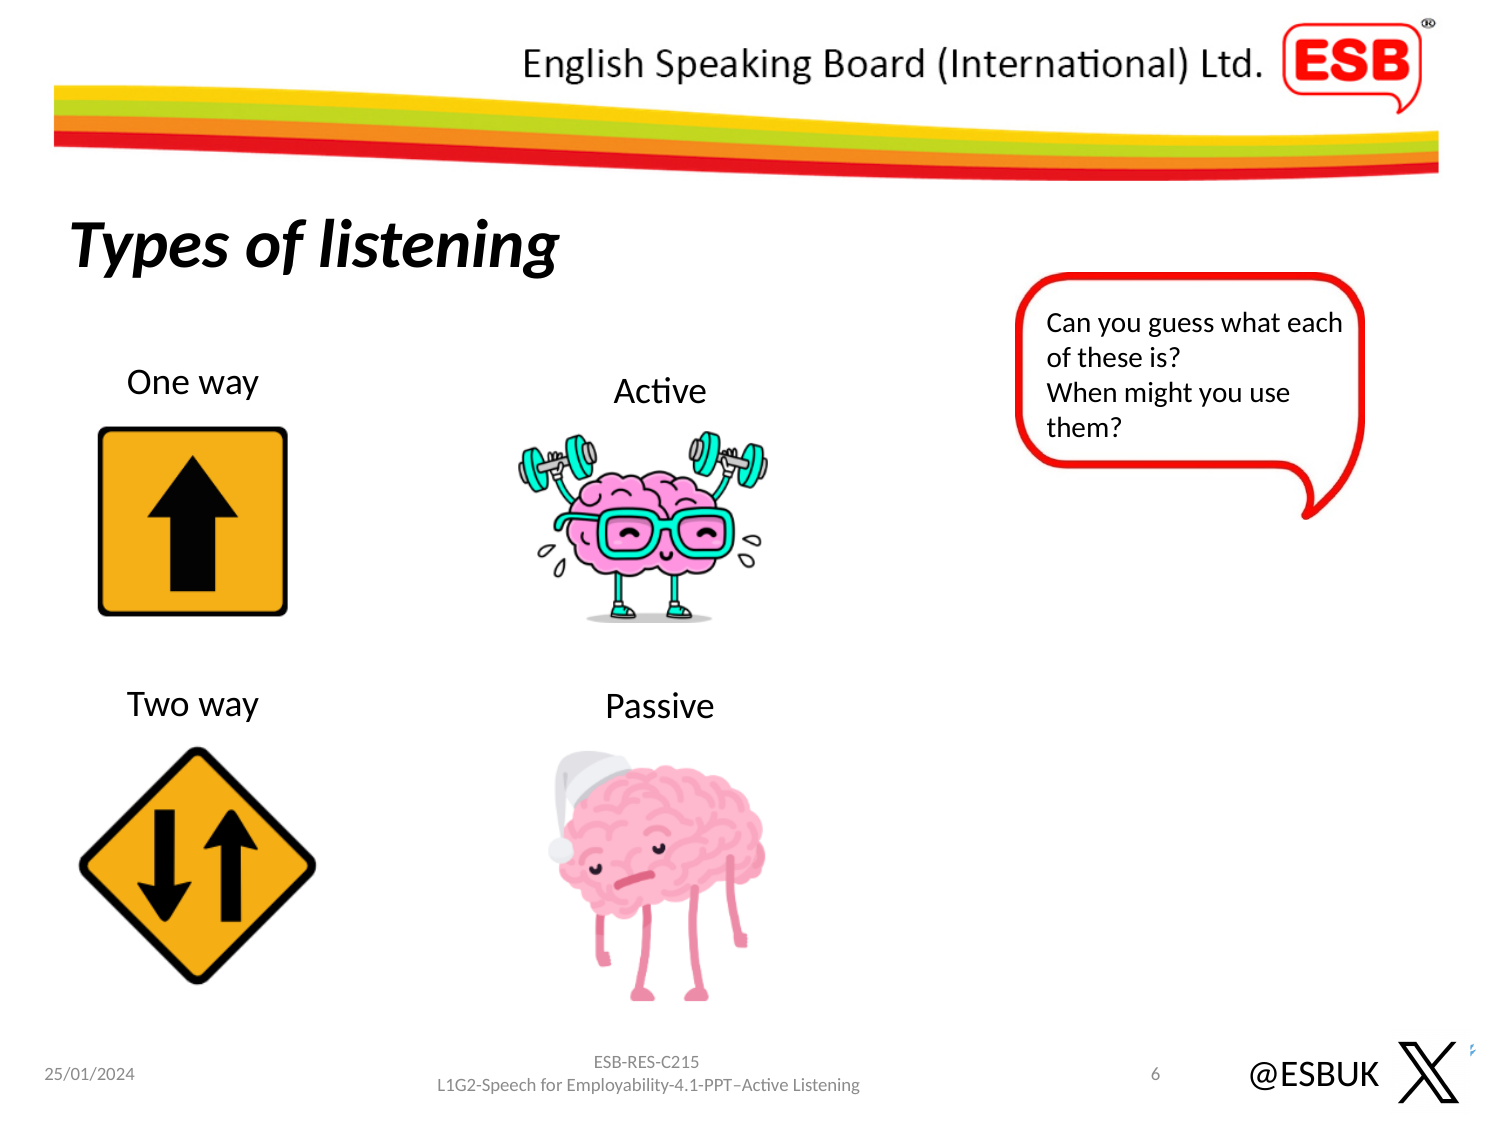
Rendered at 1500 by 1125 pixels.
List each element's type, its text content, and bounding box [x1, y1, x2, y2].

slide_number 6 [930, 1042, 1176, 1103]
picture [76, 414, 305, 629]
picture [76, 737, 330, 986]
text_box Active [543, 358, 778, 409]
picture [1390, 1029, 1476, 1116]
footer ESB-RES-C215 L1G2-Speech for Employability-4.1-PPT–Active Listening [395, 1042, 902, 1103]
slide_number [29, 1042, 367, 1103]
picture [0, 0, 1500, 189]
text_box Passive [549, 673, 771, 727]
picture [534, 727, 787, 1018]
picture [495, 409, 803, 623]
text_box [1015, 272, 1381, 521]
text_box One way [112, 349, 479, 410]
title Types of listening [53, 186, 1347, 305]
text_box Two way [112, 671, 479, 731]
